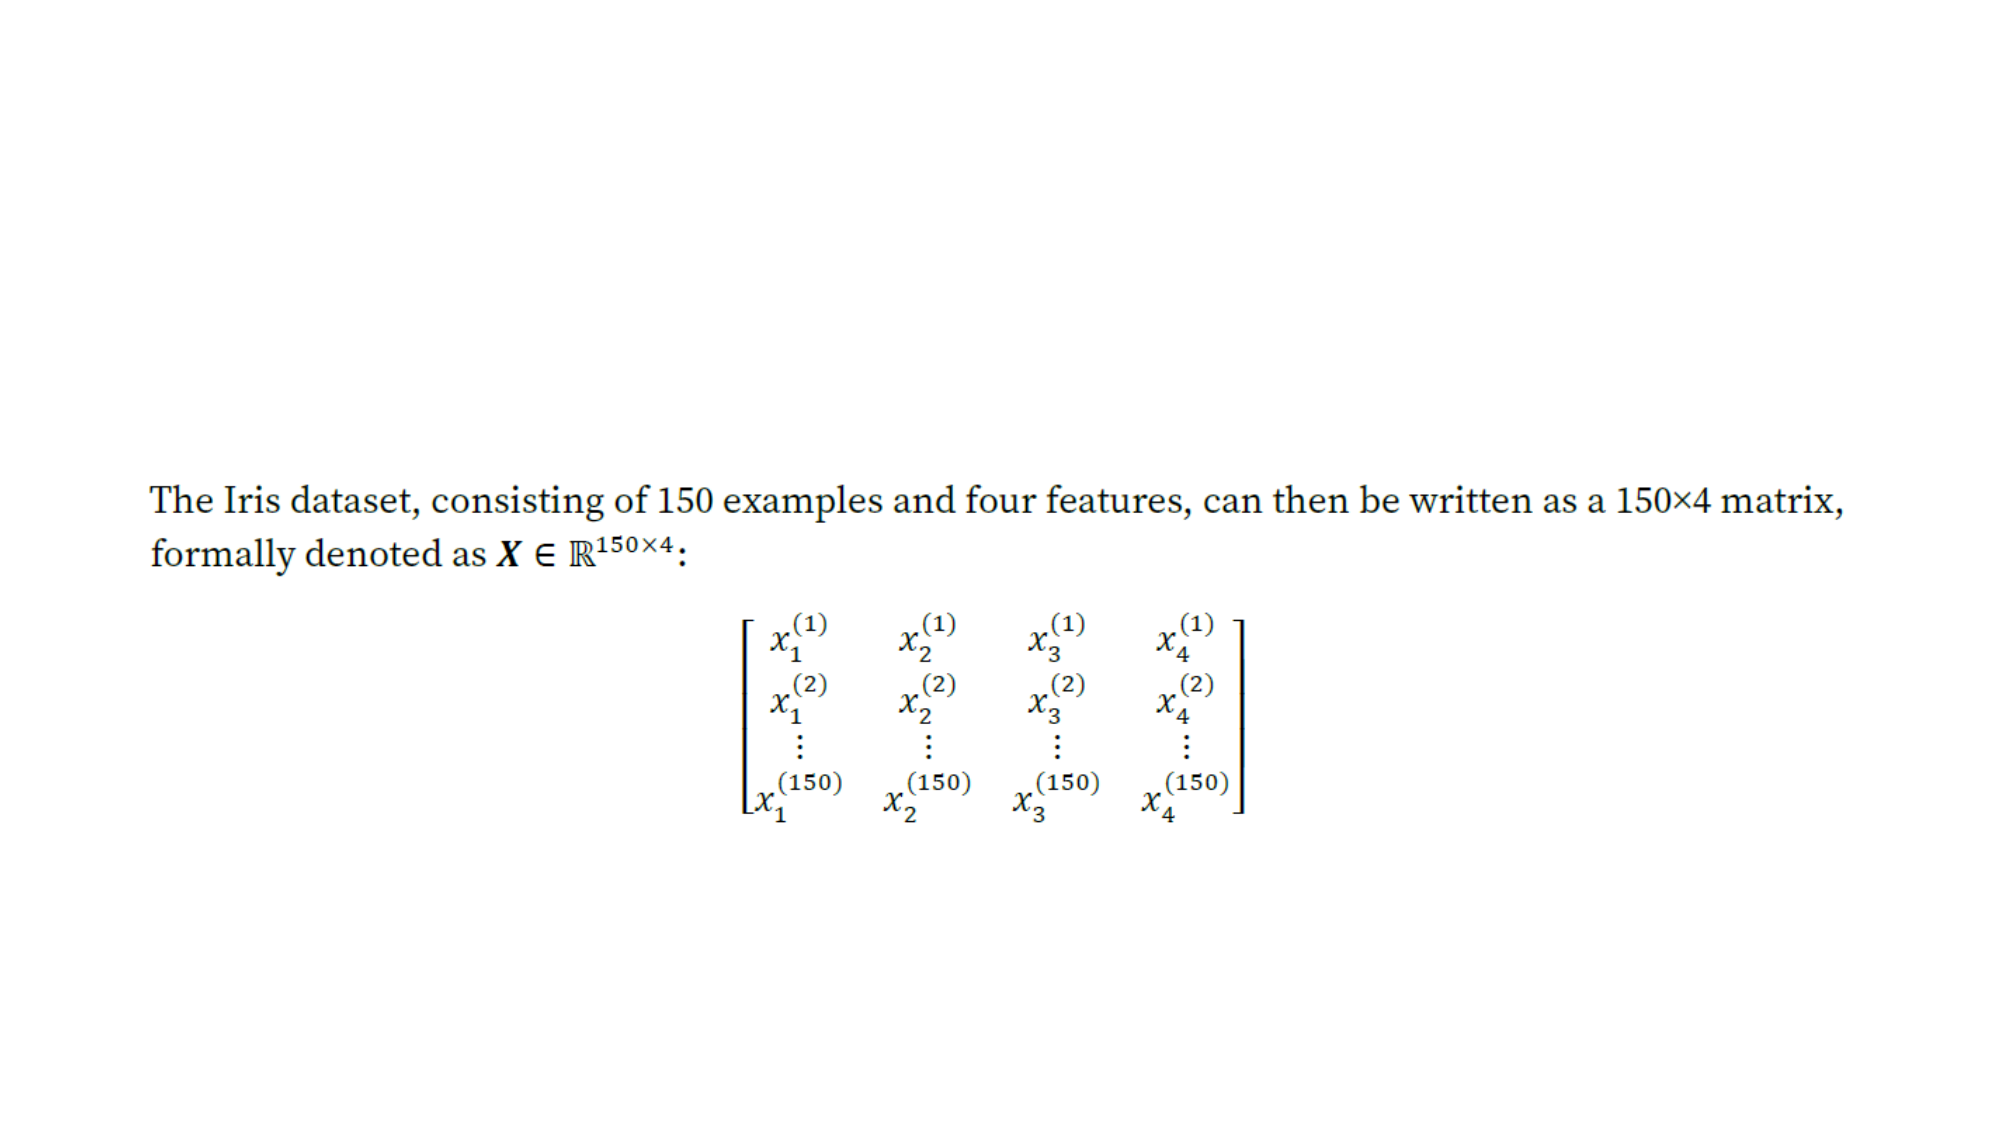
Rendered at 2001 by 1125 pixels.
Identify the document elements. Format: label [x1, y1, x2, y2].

list [137, 468, 1863, 845]
